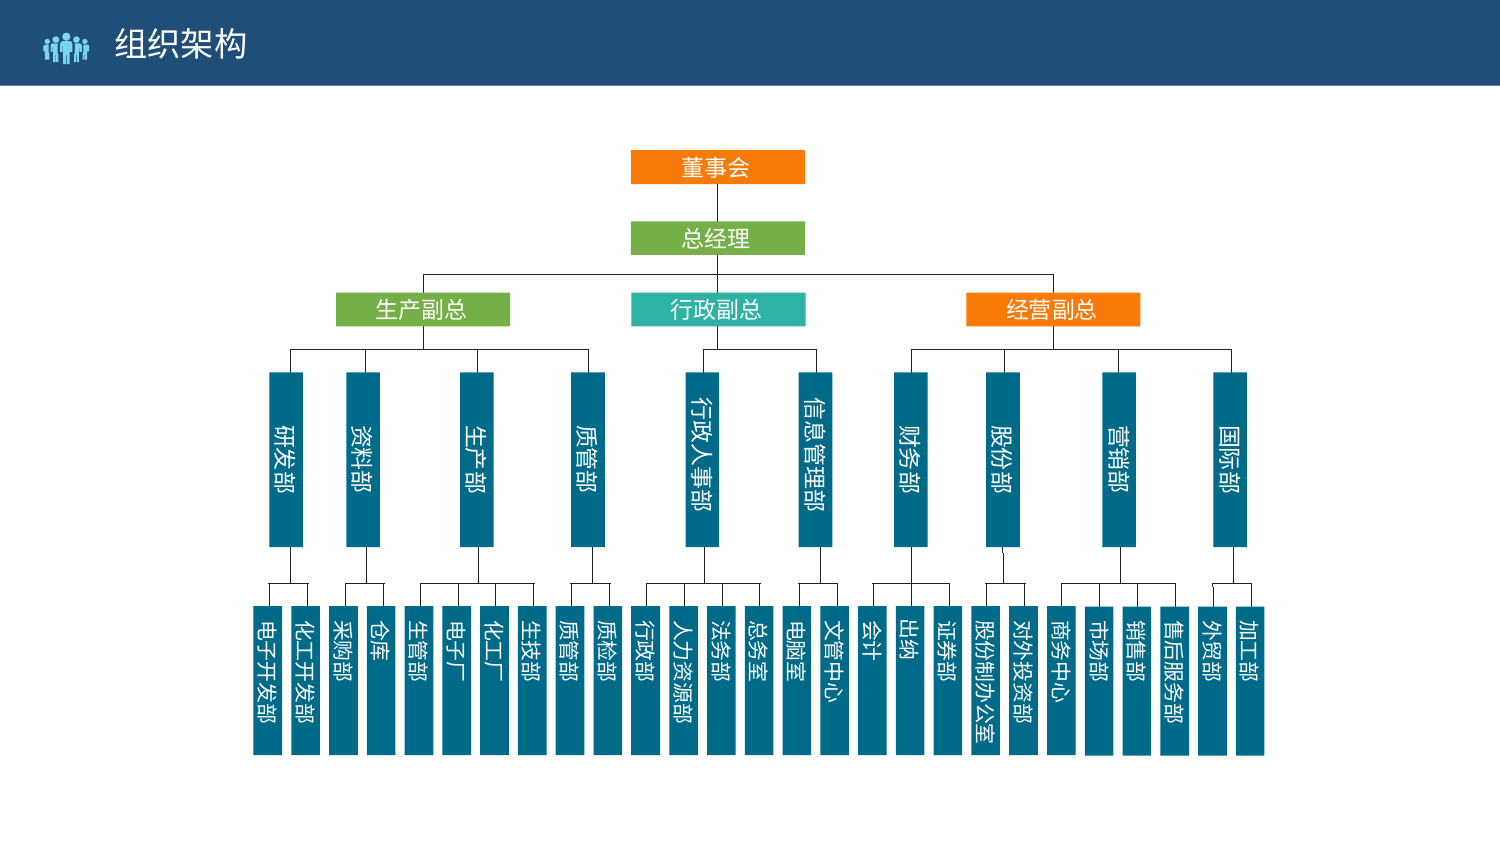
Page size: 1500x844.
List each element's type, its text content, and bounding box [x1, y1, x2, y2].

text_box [366, 605, 396, 756]
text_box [630, 149, 806, 185]
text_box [1213, 372, 1248, 548]
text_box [1122, 606, 1152, 756]
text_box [555, 605, 585, 756]
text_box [798, 372, 833, 548]
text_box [1160, 606, 1190, 756]
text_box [268, 546, 1253, 607]
picture [0, 0, 1500, 844]
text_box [744, 605, 774, 756]
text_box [966, 292, 1141, 327]
text_box [43, 32, 90, 65]
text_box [459, 372, 494, 548]
title 组织架构 [99, 20, 550, 66]
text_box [346, 372, 381, 548]
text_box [422, 255, 1054, 293]
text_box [782, 605, 812, 756]
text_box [985, 372, 1021, 548]
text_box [269, 372, 304, 548]
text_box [1046, 605, 1076, 756]
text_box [570, 372, 606, 548]
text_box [971, 605, 1001, 756]
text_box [895, 605, 925, 756]
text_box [404, 605, 434, 756]
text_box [631, 292, 806, 327]
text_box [291, 605, 321, 756]
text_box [479, 605, 510, 756]
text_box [820, 605, 850, 756]
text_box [857, 605, 887, 756]
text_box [703, 326, 817, 373]
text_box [1235, 606, 1265, 756]
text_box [253, 605, 283, 756]
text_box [933, 605, 963, 756]
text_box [1197, 606, 1228, 756]
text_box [289, 326, 589, 373]
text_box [893, 372, 928, 548]
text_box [1084, 606, 1114, 756]
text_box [911, 326, 1232, 373]
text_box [685, 372, 720, 548]
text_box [1008, 605, 1039, 756]
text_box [706, 605, 736, 756]
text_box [517, 605, 547, 756]
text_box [335, 292, 511, 327]
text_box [630, 605, 661, 756]
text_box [1102, 372, 1137, 548]
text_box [442, 605, 472, 756]
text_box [630, 221, 806, 256]
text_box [669, 605, 699, 756]
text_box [593, 605, 623, 756]
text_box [328, 605, 359, 756]
